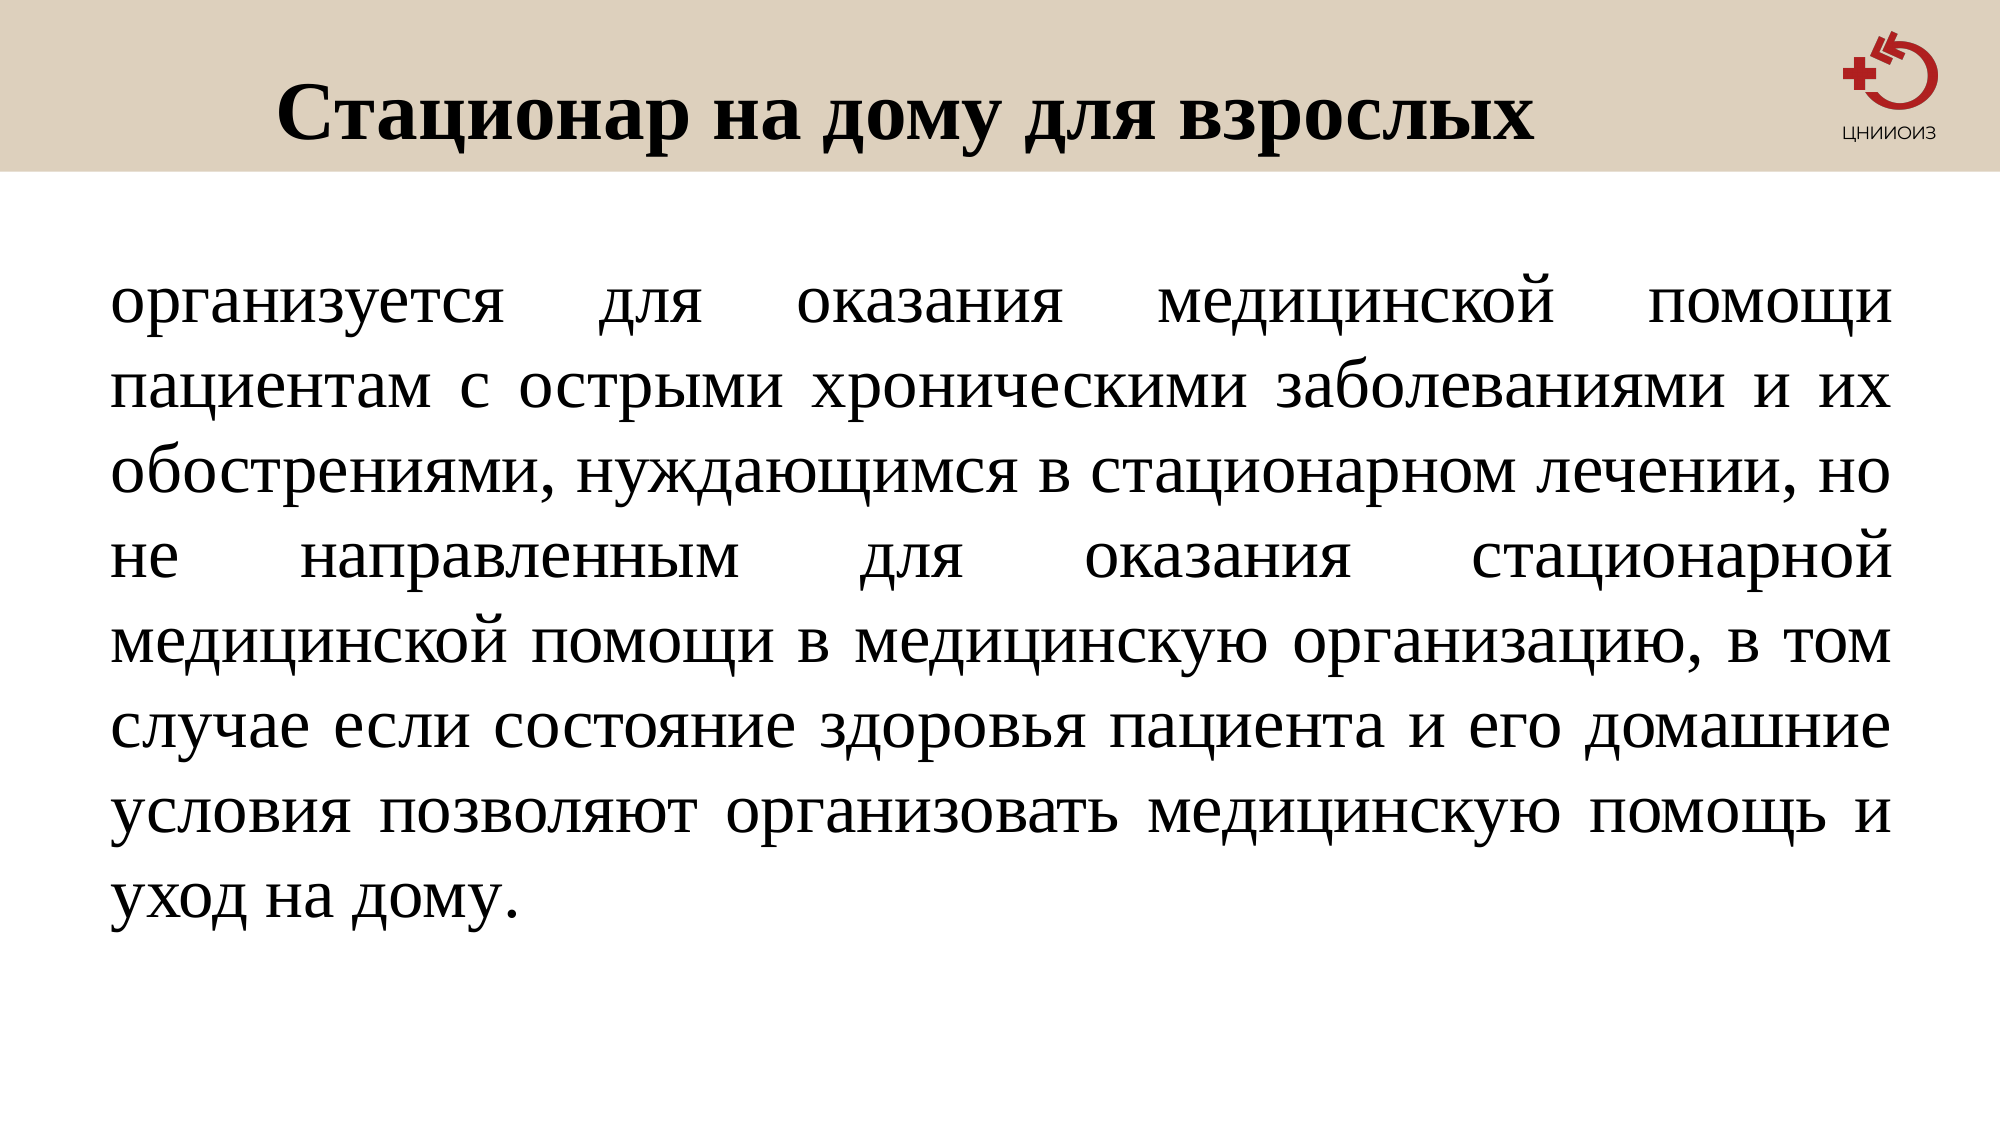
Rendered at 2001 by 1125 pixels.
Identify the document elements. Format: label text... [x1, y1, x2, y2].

text_box [0, 0, 2000, 173]
text_box организуется для оказания медицинской помощи пациентам с острыми хроническими заболеваниями и их обострениями, нуждающимся в стационарном лечении, но не направленным для оказания стационарной медицинской помощи в медицинскую организацию, в том случае если состояние здоровья пациента и его домашние условия позволяют организовать медицинскую помощь и уход на дому. [95, 244, 1910, 1020]
picture [1843, 31, 1938, 142]
text_box Стационар на дому для взрослых [230, 40, 1581, 172]
